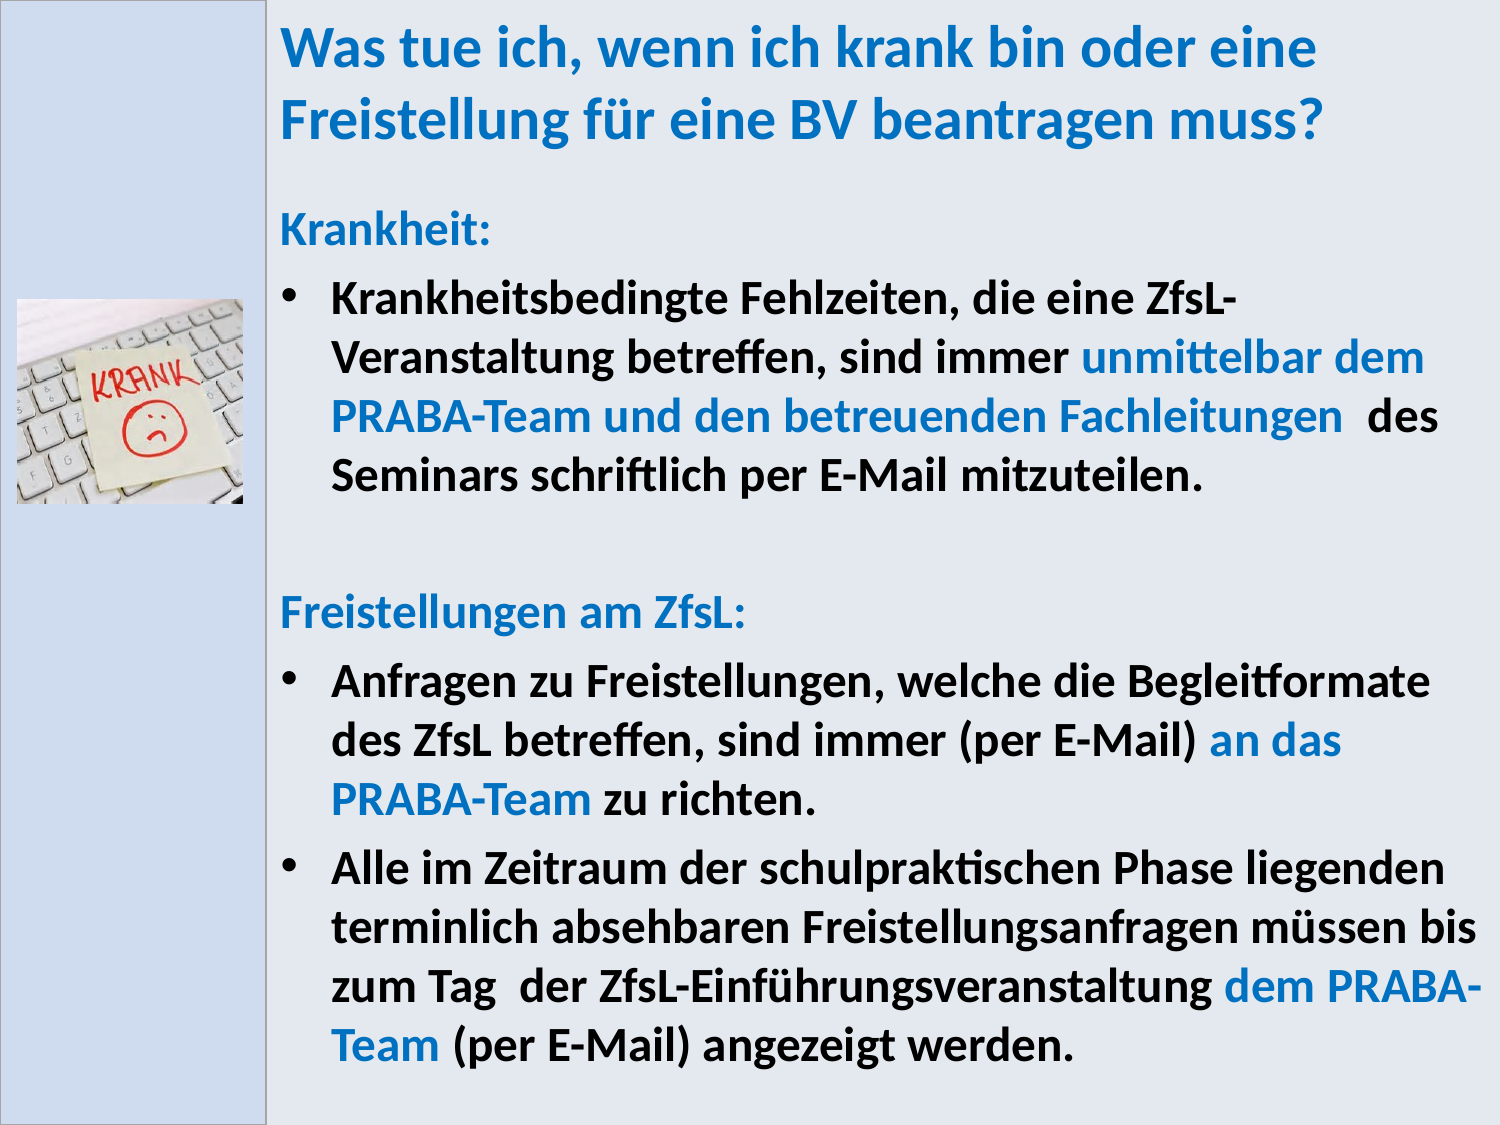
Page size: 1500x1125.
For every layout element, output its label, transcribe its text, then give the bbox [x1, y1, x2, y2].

list Was tue ich, wenn ich krank bin oder eine Freistellung für eine BV beantragen muss? Krankheit: Krankheitsbedingte Fehlzeiten, die eine ZfsL-Veranstaltung betreffen, sind immer unmittelbar dem PRABA-Team und den betreuenden Fachleitungen des Seminars schriftlich per E-Mail mitzuteilen. Freistellungen am ZfsL: Anfragen zu Freistellungen, welche die Begleitformate des ZfsL betreffen, sind immer (per E-Mail) an das PRABA-Team zu richten. Alle im Zeitraum der schulpraktischen Phase liegenden terminlich absehbaren Freistellungsanfragen müssen bis zum Tag der ZfsL-Einführungsveranstaltung dem PRABA-Team (per E-Mail) angezeigt werden. [268, 0, 1500, 1125]
picture [17, 299, 243, 504]
text_box [0, 0, 268, 1125]
